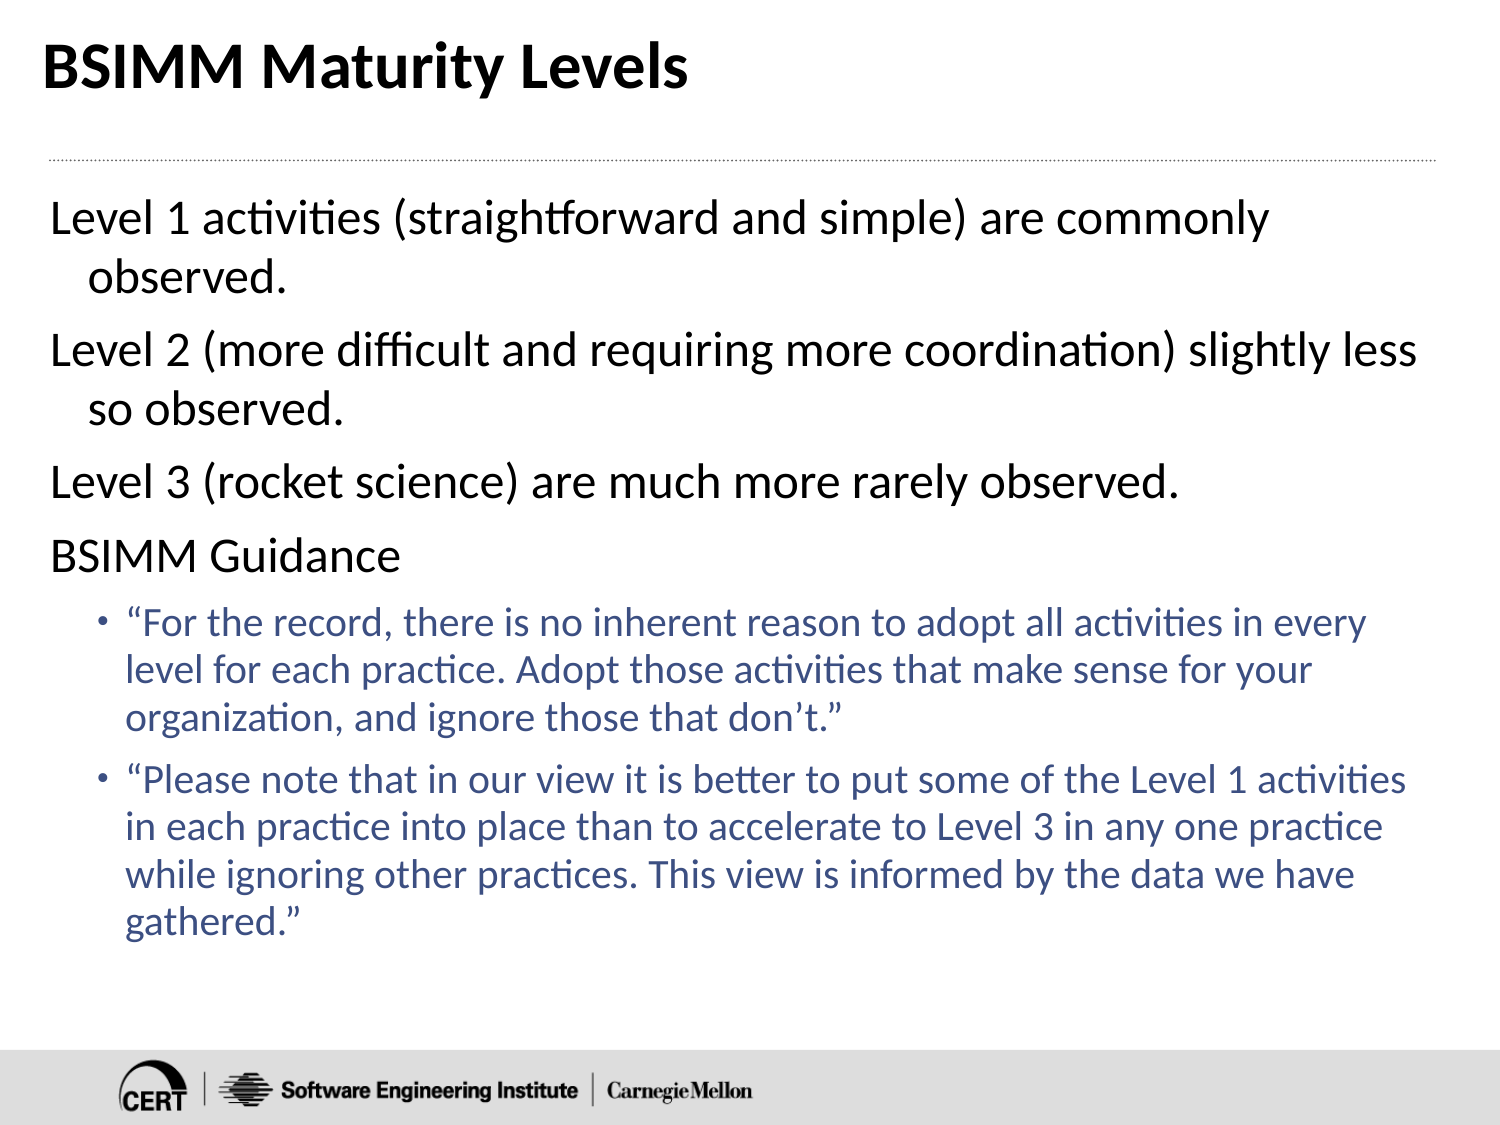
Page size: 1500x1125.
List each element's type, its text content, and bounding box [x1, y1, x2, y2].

title BSIMM Maturity Levels [42, 37, 1434, 155]
list Level 1 activities (straightforward and simple) are commonly observed. Level 2 (more difficult and requiring more coordination) slightly less so observed. Level 3 (rocket science) are much more rarely observed. BSIMM Guidance “For the record, there is no inherent reason to adopt all activities in every level for each practice. Adopt those activities that make sense for your organization, and ignore those that don’t.” “Please note that in our view it is better to put some of the Level 1 activities in each practice into place than to accelerate to Level 3 in any one practice while ignoring other practices. This view is informed by the data we have gathered.” [49, 187, 1438, 1001]
picture [102, 1056, 765, 1117]
